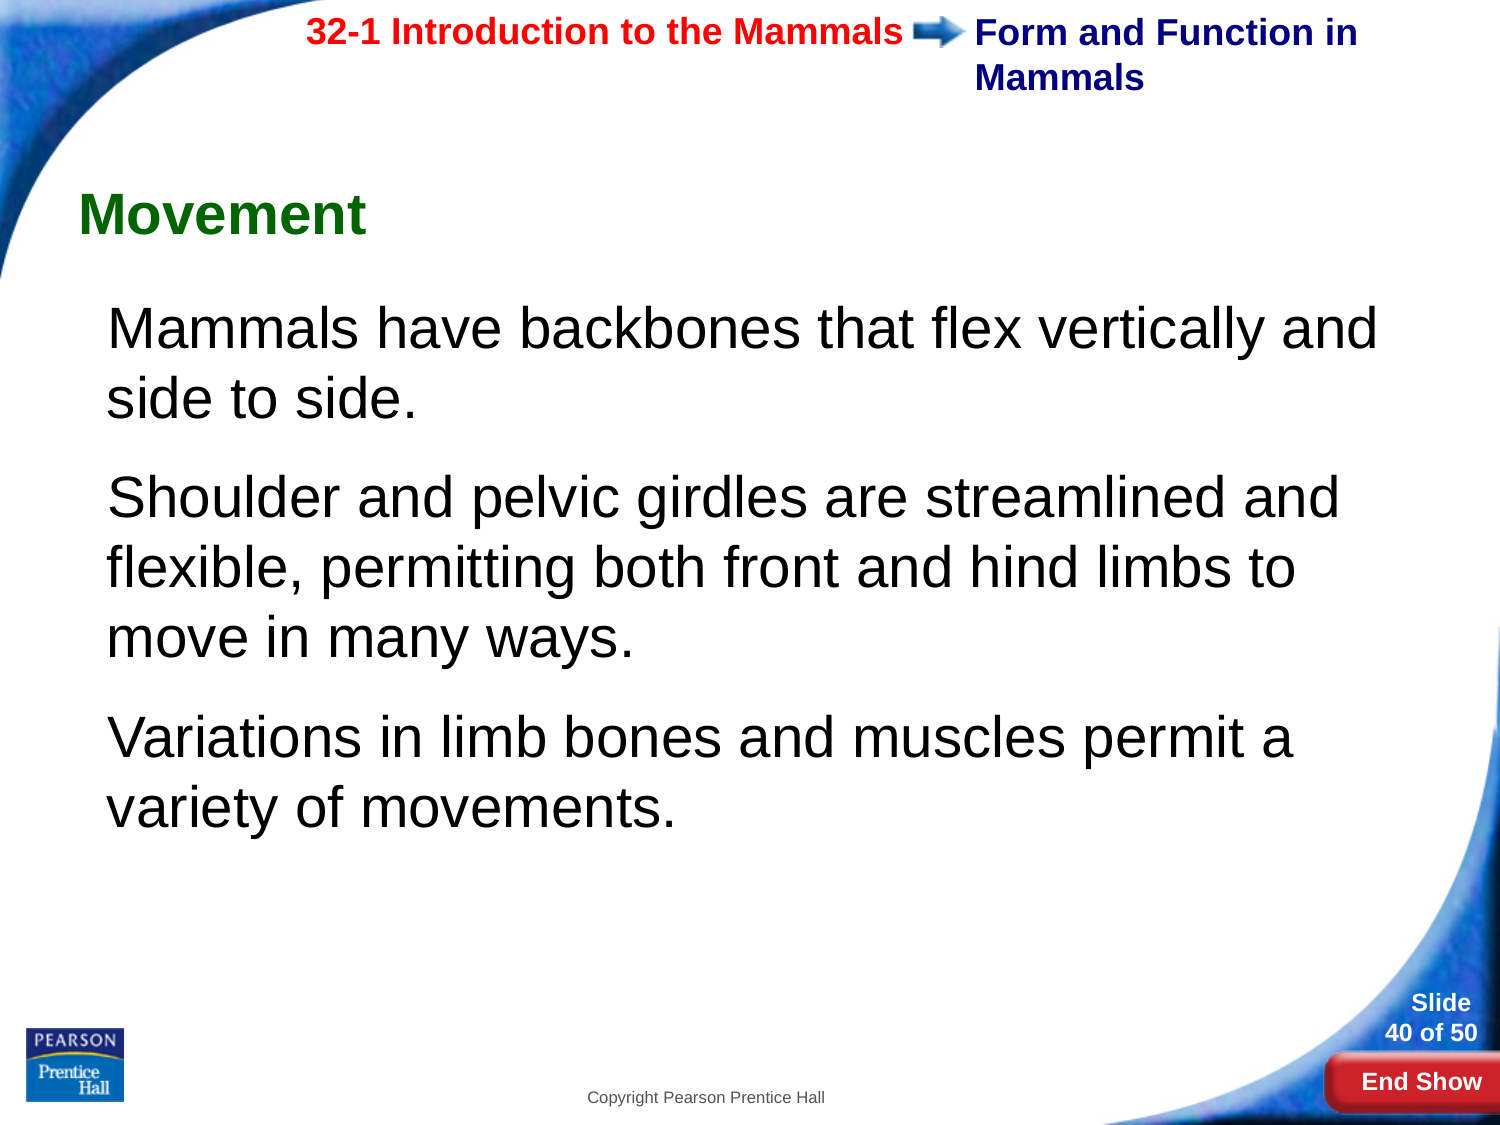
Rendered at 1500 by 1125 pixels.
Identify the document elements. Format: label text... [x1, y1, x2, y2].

list Movement Mammals have backbones that flex vertically and side to side. Shoulder and pelvic girdles are streamlined and flexible, permitting both front and hind limbs to move in many ways. Variations in limb bones and muscles permit a variety of movements. [44, 179, 1448, 976]
title Form and Function in Mammals [959, 0, 1500, 76]
footer Copyright Pearson Prentice Hall [468, 1078, 945, 1105]
picture [0, 0, 1500, 1125]
